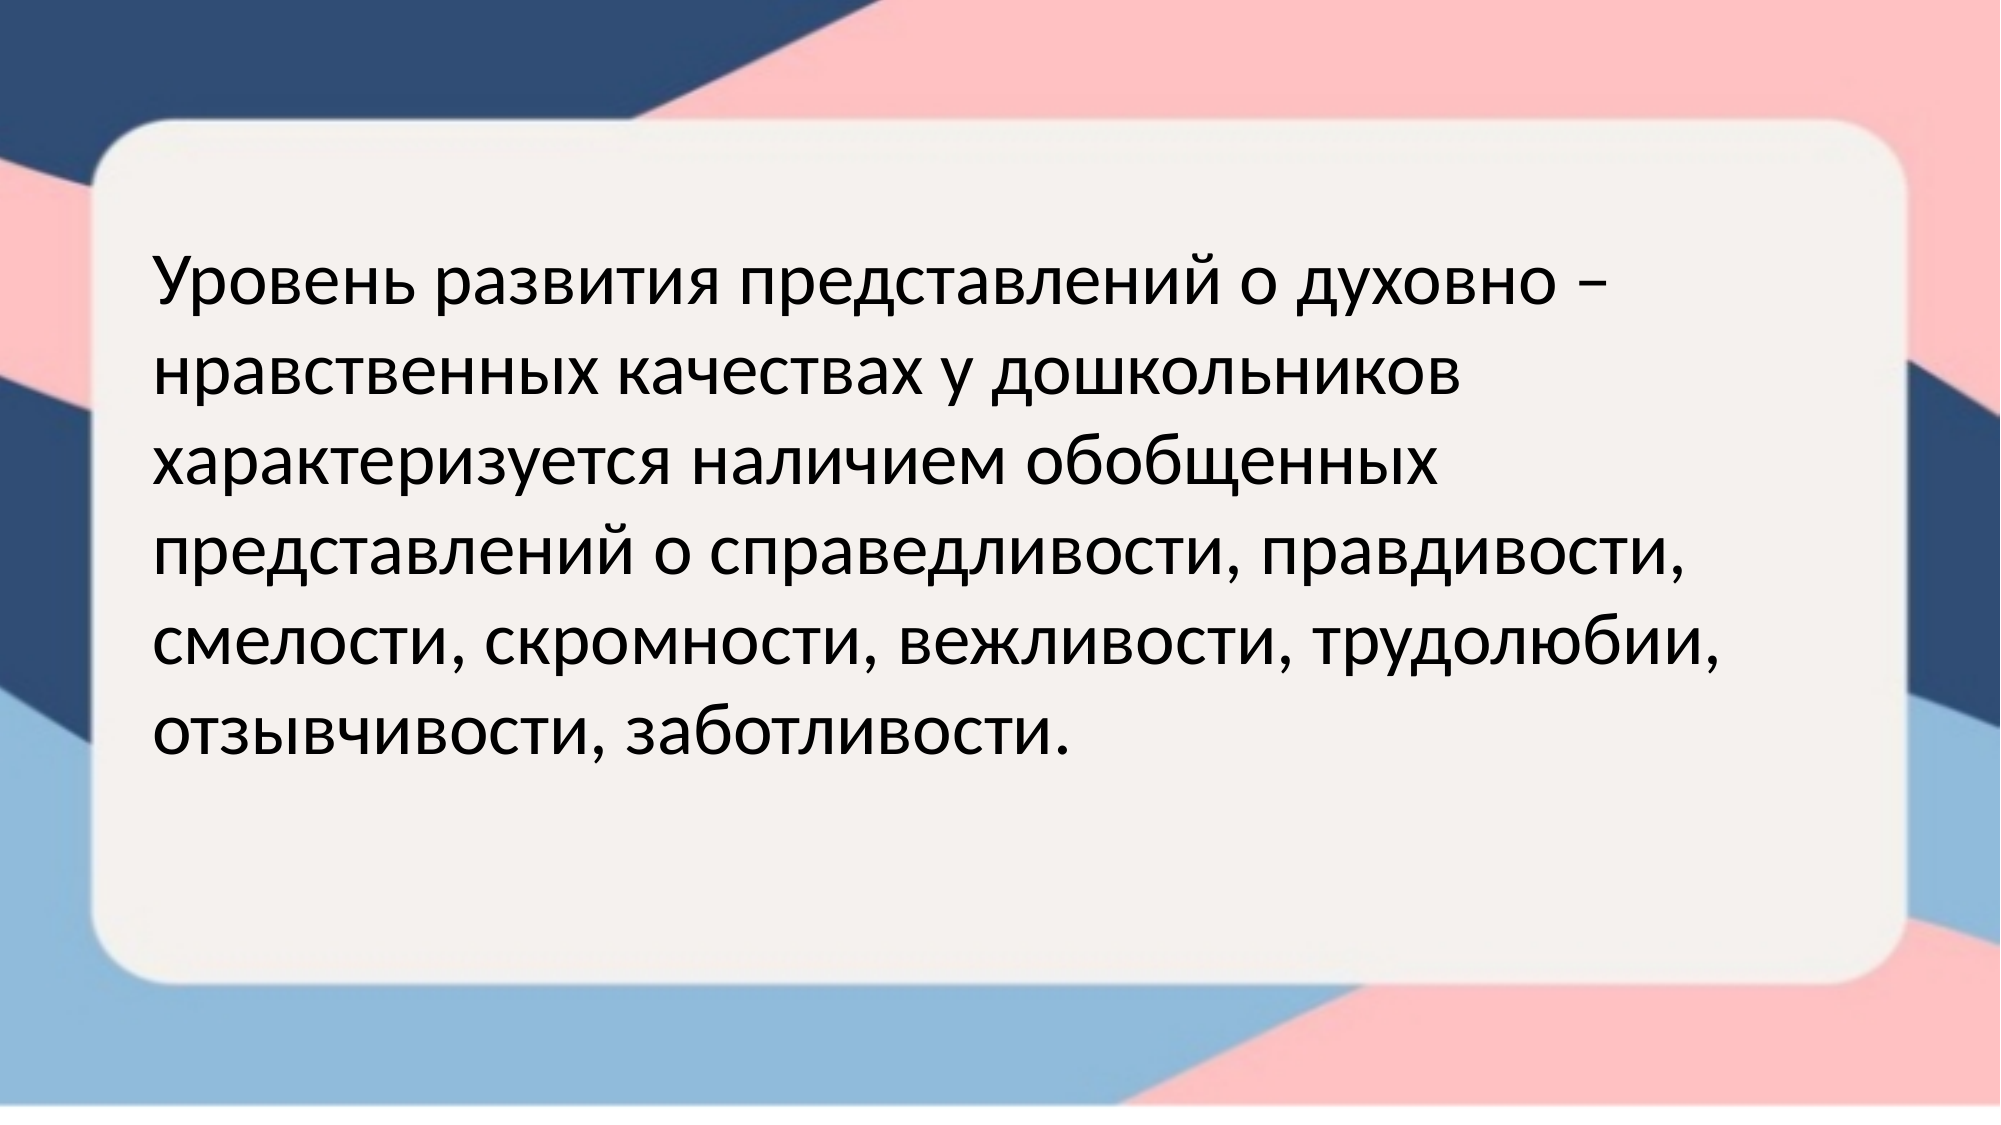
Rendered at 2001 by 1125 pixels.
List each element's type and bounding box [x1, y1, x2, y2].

list [0, 0, 2000, 1125]
